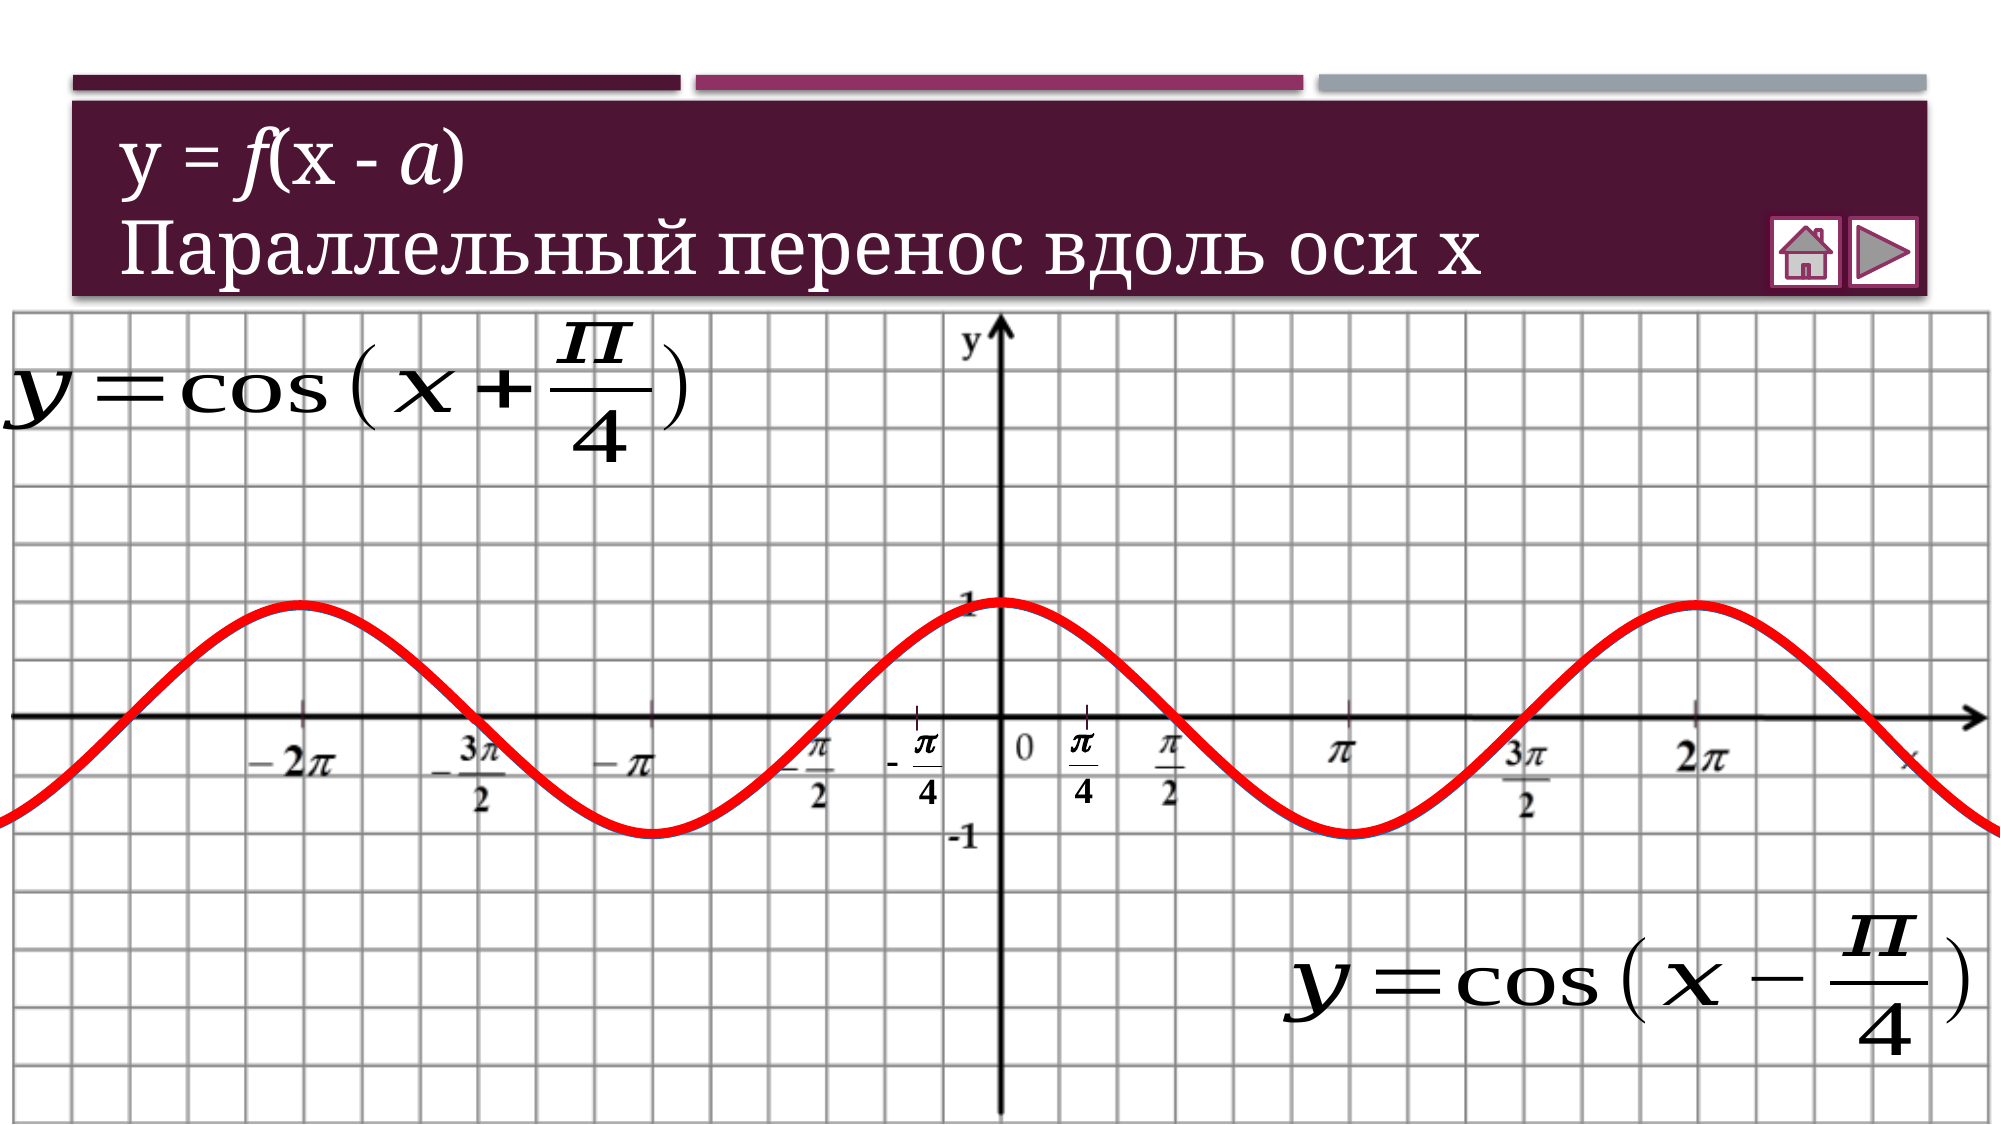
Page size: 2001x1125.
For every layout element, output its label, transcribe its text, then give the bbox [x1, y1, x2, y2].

title y = f(x - a) Параллельный перенос вдоль оси х [104, 85, 1977, 284]
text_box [0, 601, 2000, 846]
text_box [1851, 216, 1919, 284]
picture [10, 847, 2000, 1125]
picture [10, 286, 2000, 601]
text_box [1770, 216, 1842, 284]
